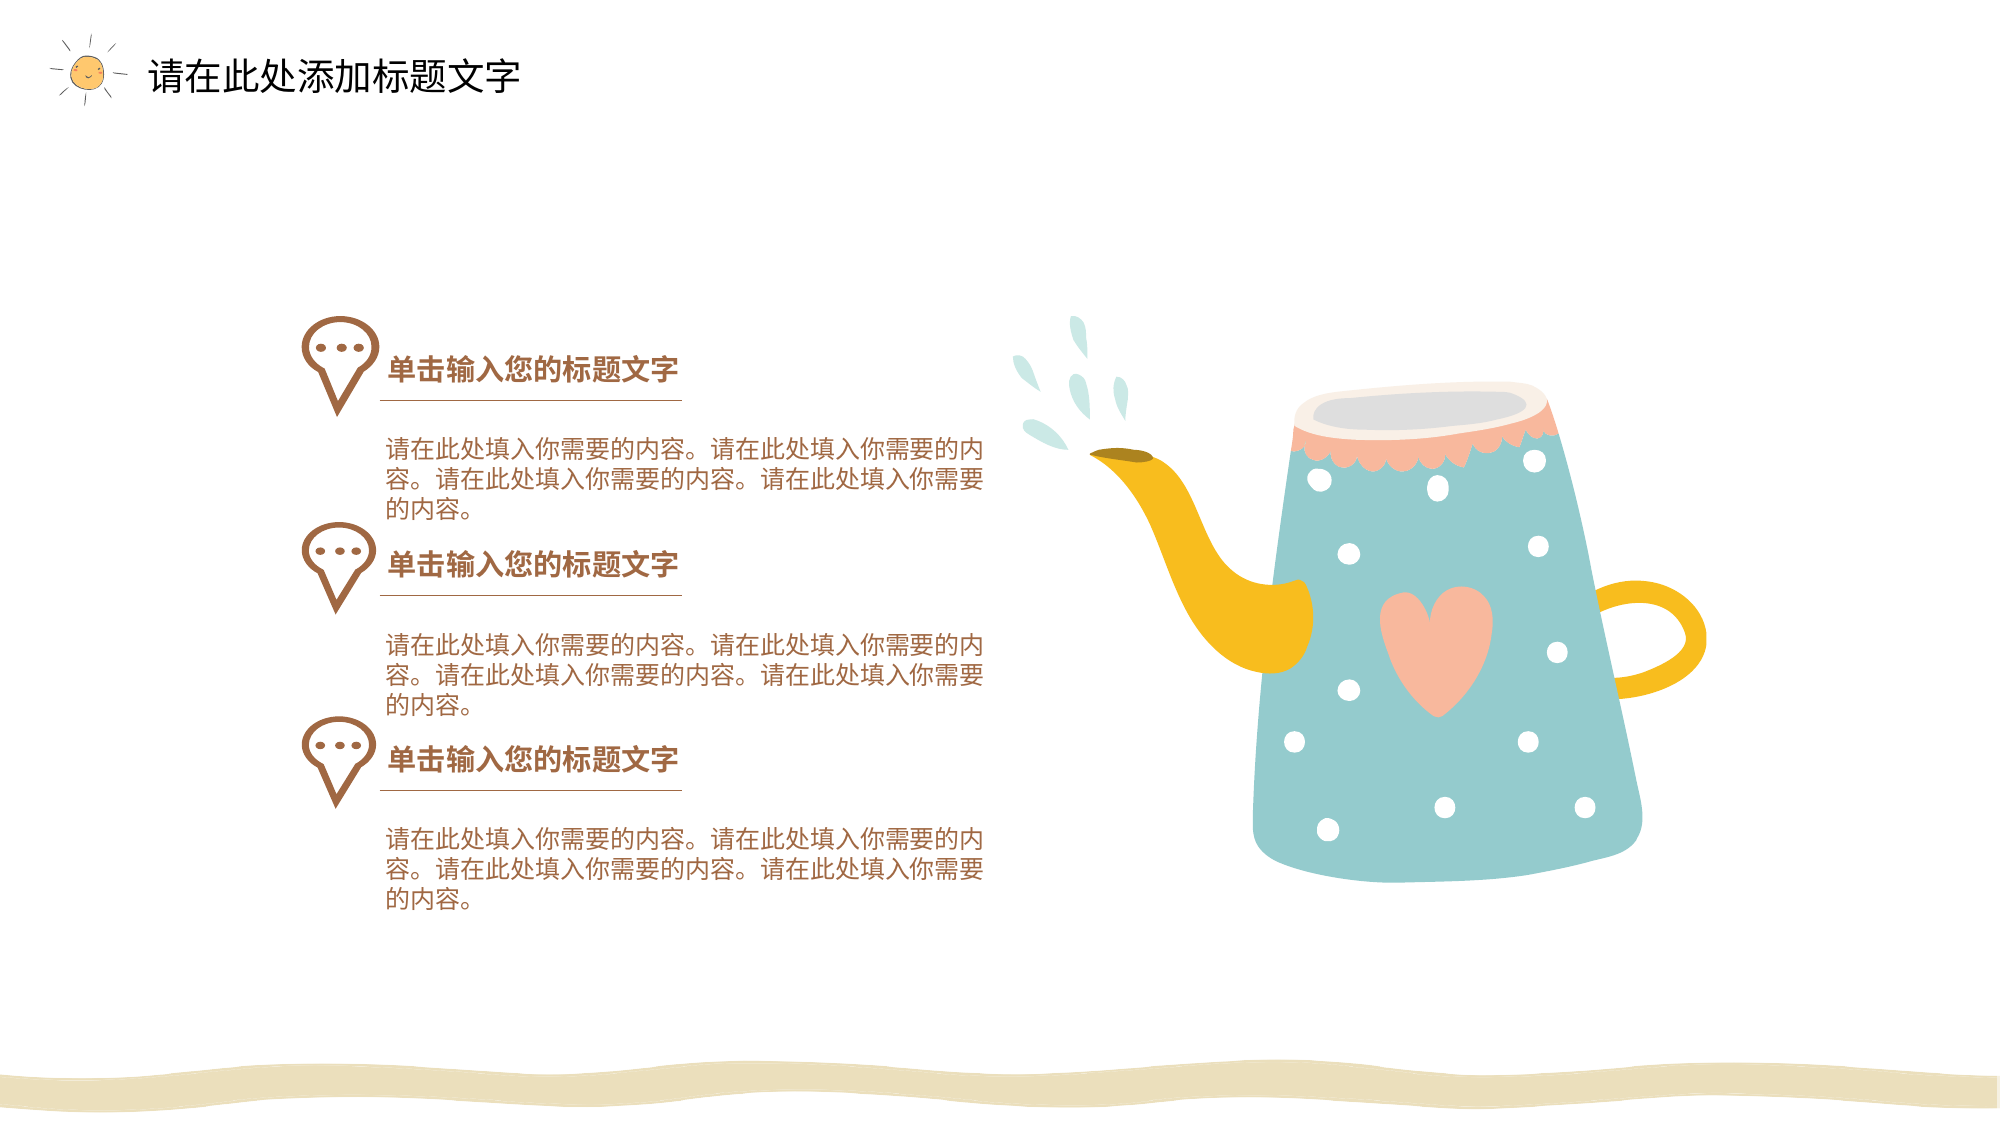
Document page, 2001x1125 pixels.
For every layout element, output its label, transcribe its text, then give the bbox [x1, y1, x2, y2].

picture [0, 1049, 2000, 1125]
text_box 请在此处填入你需要的内容。请在此处填入你需要的内容。请在此处填入你需要的内容。请在此处填入你需要的内容。 [370, 816, 1013, 921]
text_box 请在此处添加标题文字 [128, 45, 552, 106]
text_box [301, 716, 377, 809]
picture [49, 33, 128, 107]
text_box 请在此处填入你需要的内容。请在此处填入你需要的内容。请在此处填入你需要的内容。请在此处填入你需要的内容。 [370, 426, 1012, 531]
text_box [301, 316, 380, 418]
picture [1012, 316, 1707, 884]
text_box 单击输入您的标题文字 [380, 343, 724, 394]
text_box 请在此处填入你需要的内容。请在此处填入你需要的内容。请在此处填入你需要的内容。请在此处填入你需要的内容。 [370, 622, 1012, 727]
text_box 单击输入您的标题文字 [377, 539, 724, 589]
text_box 单击输入您的标题文字 [377, 733, 724, 784]
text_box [301, 522, 377, 615]
